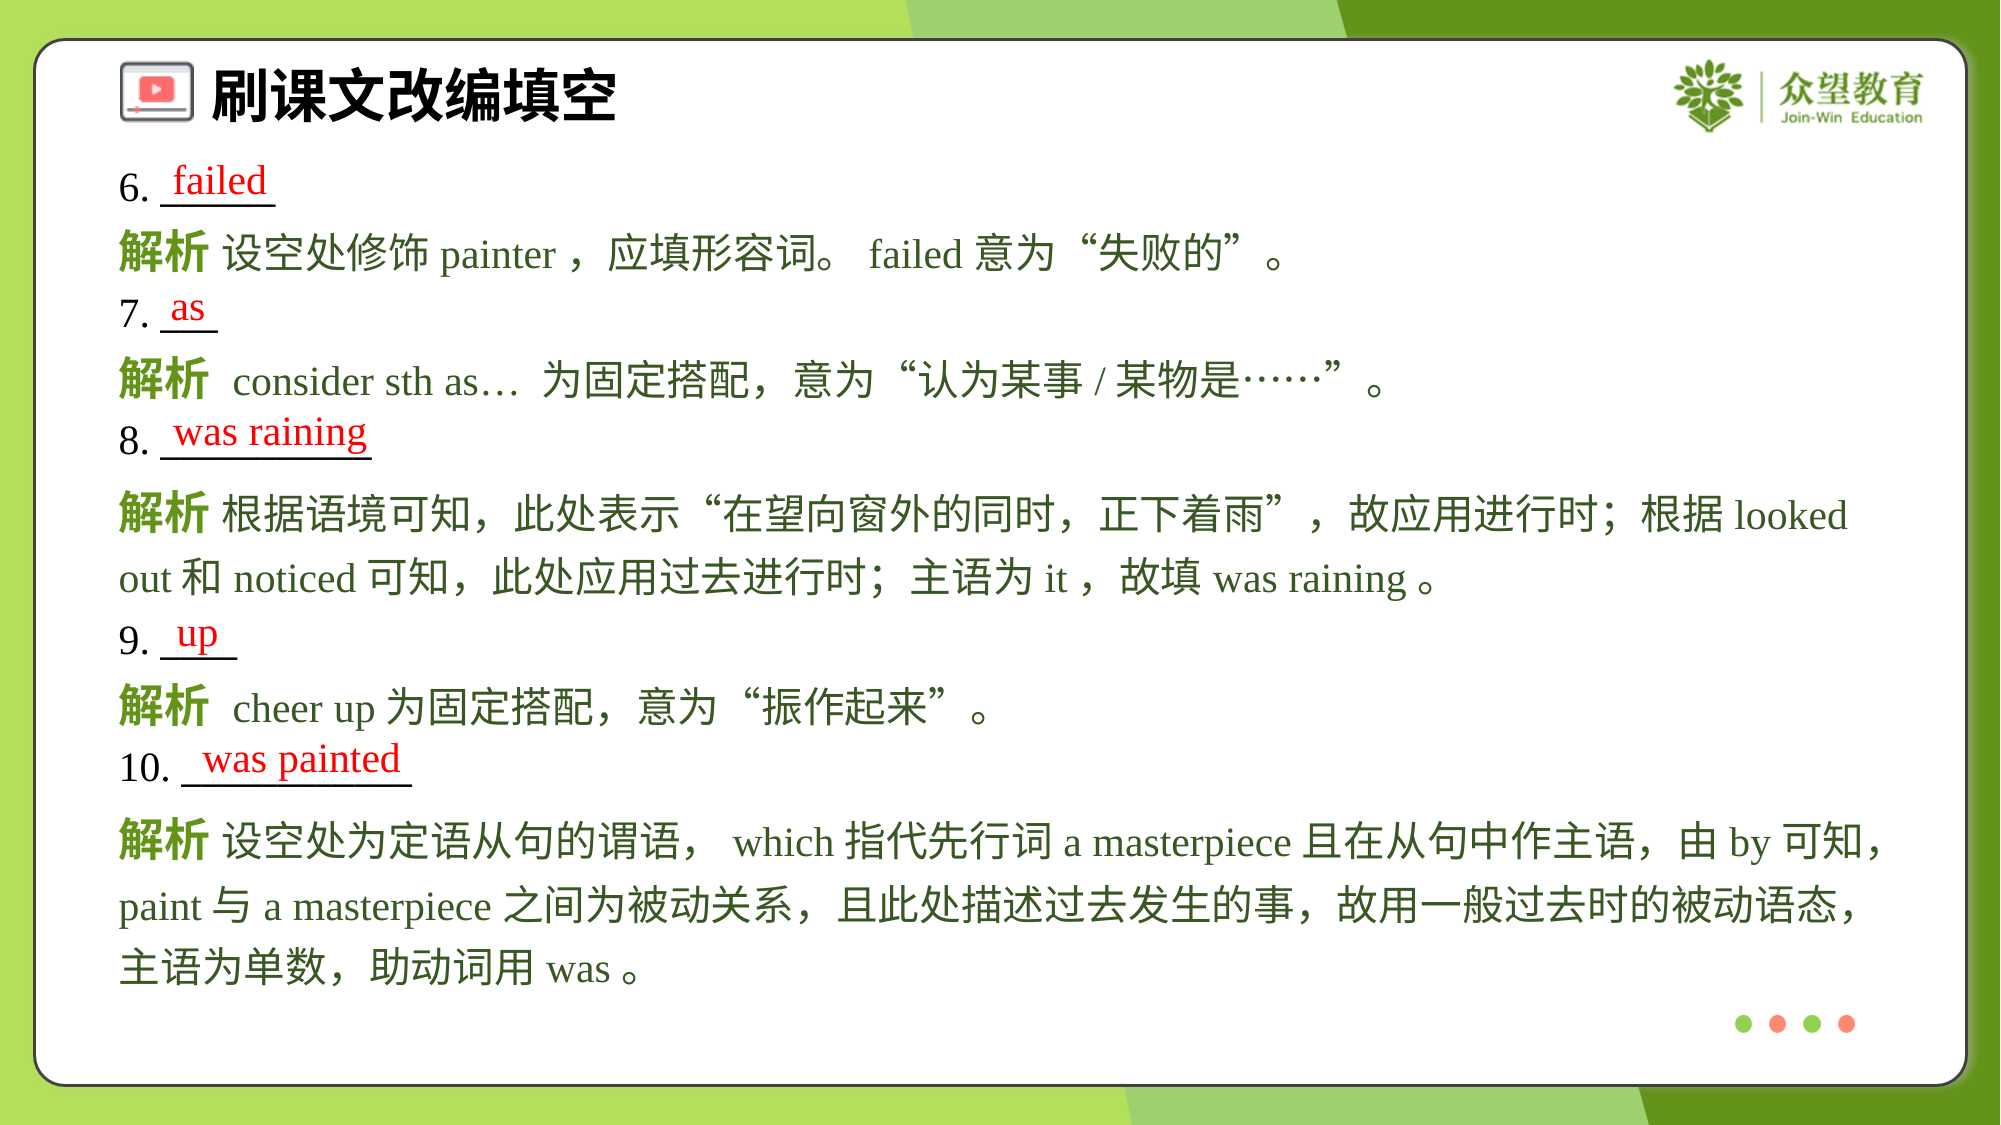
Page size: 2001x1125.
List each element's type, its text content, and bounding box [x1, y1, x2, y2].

text_box 解析 根据语境可知，此处表示“在望向窗外的同时，正下着雨”，故应用进行时；根据looked out和noticed可知，此处应用过去进行时；主语为it，故填was raining。 [118, 469, 1883, 596]
text_box up [172, 592, 224, 650]
text_box was raining [163, 391, 377, 449]
text_box failed [167, 140, 272, 199]
text_box 解析 consider sth as… 为固定搭配，意为“认为某事/某物是……”。 [118, 336, 1883, 399]
text_box 6. ______ [118, 146, 1883, 204]
text_box 7. ___ [118, 272, 1883, 330]
text_box 9. ____ [118, 600, 1883, 658]
text_box as [165, 266, 210, 325]
text_box 解析 设空处修饰painter，应填形容词。failed意为“失败的”。 [118, 209, 1883, 271]
text_box 解析 cheer up为固定搭配，意为“振作起来”。 [118, 663, 1883, 726]
text_box was painted [192, 718, 411, 776]
text_box 8. ___________ [118, 399, 1883, 457]
text_box 解析 设空处为定语从句的谓语，which指代先行词a masterpiece且在从句中作主语，由by可知，paint与a masterpiece之间为被动关系，且此处描述过去发生的事，故用一般过去时的被动语态，主语为单数，助动词用was。 [118, 797, 1883, 986]
picture [0, 0, 2000, 1125]
text_box 10. ____________ [118, 727, 1883, 785]
